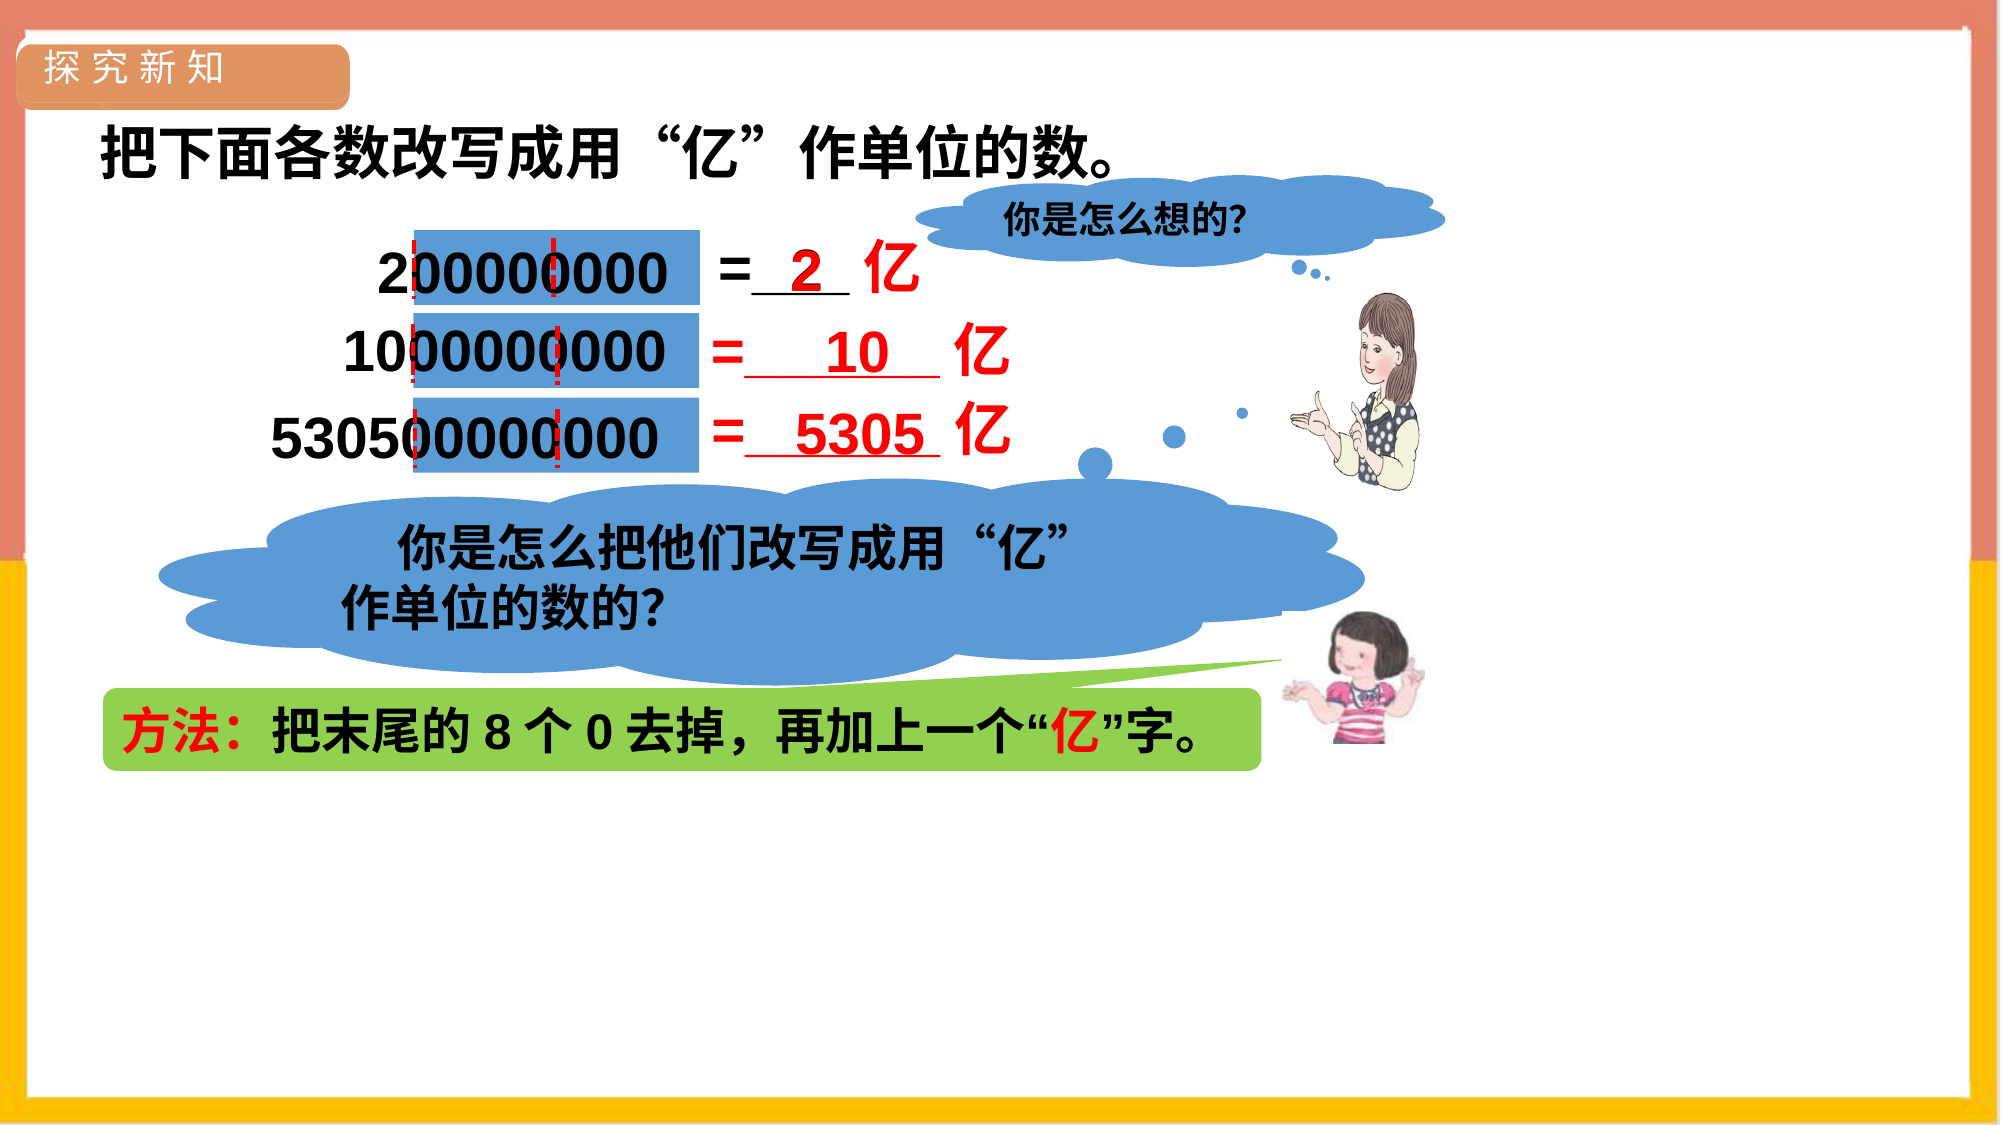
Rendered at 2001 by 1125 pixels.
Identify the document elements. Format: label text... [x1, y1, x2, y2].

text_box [716, 385, 1009, 475]
text_box 200000000 [362, 227, 703, 305]
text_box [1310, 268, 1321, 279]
text_box 530500000000 [255, 392, 770, 477]
text_box 你是怎么把他们改写成用“亿”作单位的数的？ [158, 447, 1365, 686]
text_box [715, 305, 1008, 393]
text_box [16, 36, 377, 110]
text_box 1000000000 [327, 305, 715, 391]
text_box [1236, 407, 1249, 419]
text_box 你是怎么想的？ [1291, 259, 1307, 275]
text_box 把下面各数改写成用“亿”作单位的数。 [84, 108, 1219, 194]
text_box =___亿 [703, 222, 937, 308]
text_box 2 [775, 226, 838, 305]
picture [0, 0, 2001, 1125]
text_box 你是怎么想的？ [915, 175, 1446, 267]
text_box 方法：把末尾的8个0去掉，再加上一个“亿”字。 [102, 659, 1281, 771]
text_box 你是怎么把他们改写成用“亿”作单位的数的？ [1162, 425, 1186, 449]
